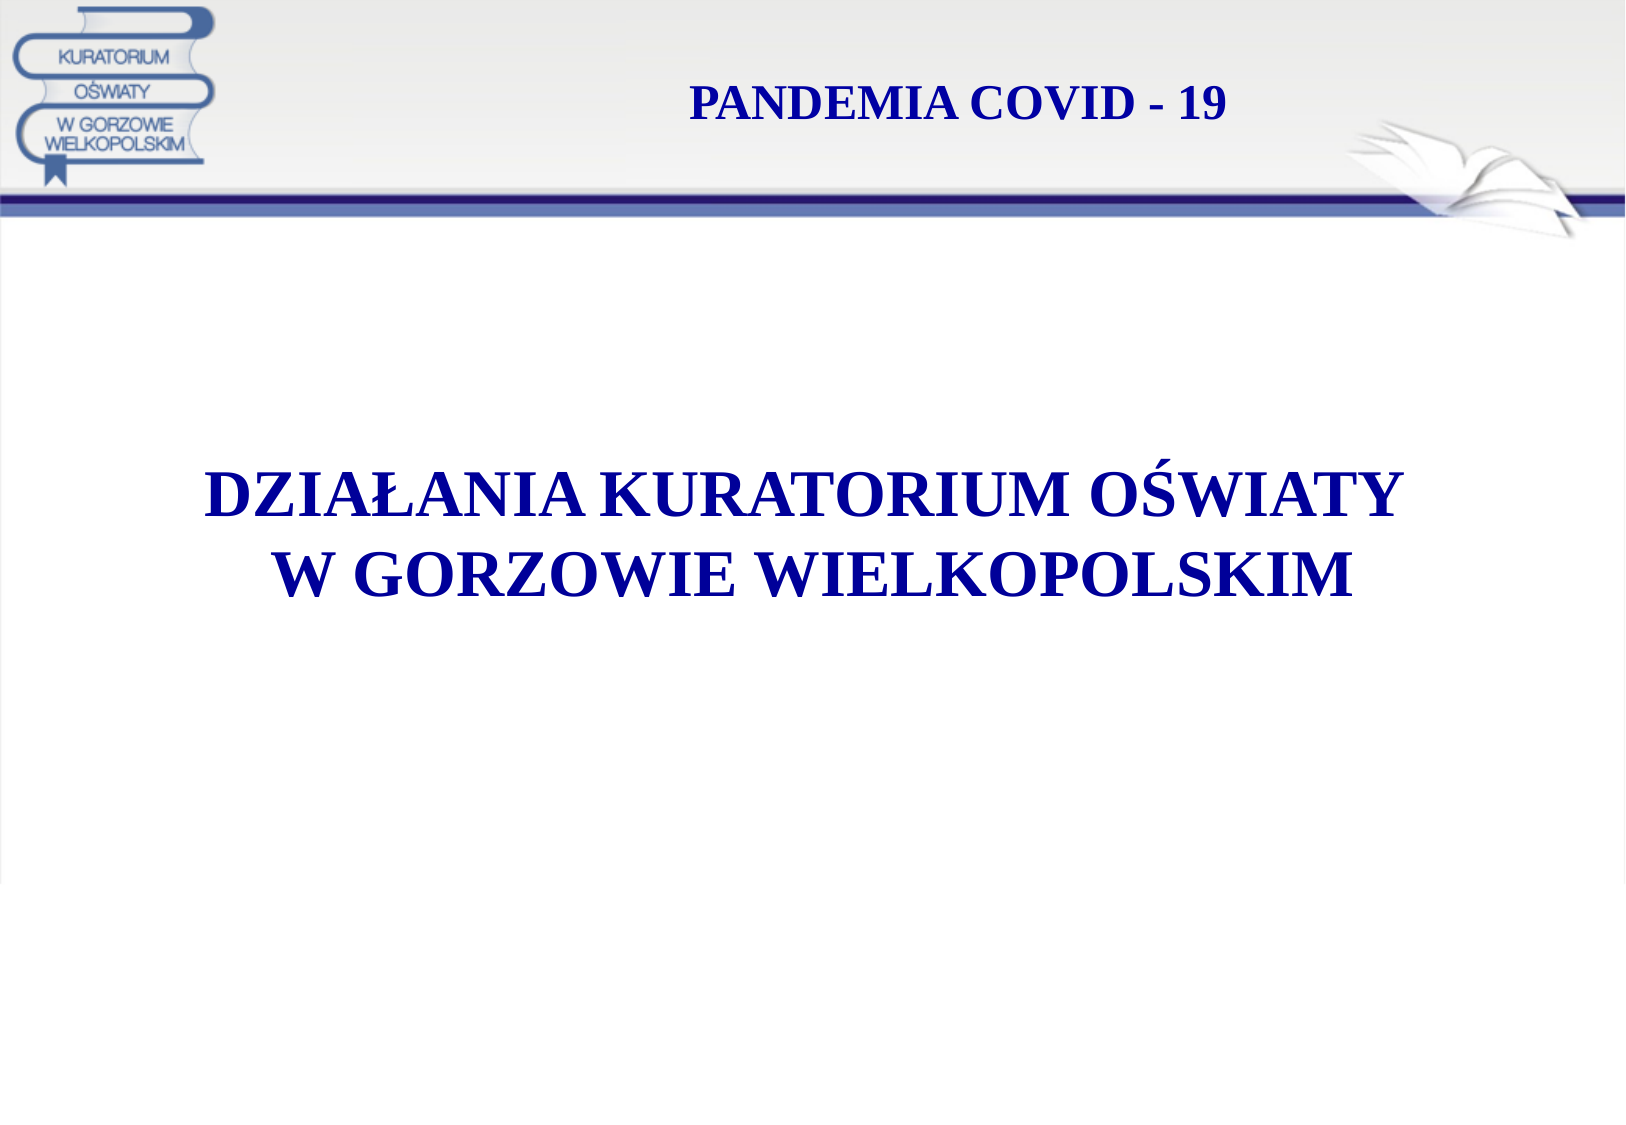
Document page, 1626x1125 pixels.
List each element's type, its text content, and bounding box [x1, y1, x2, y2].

list DZIAŁANIA KURATORIUM OŚWIATY W GORZOWIE WIELKOPOLSKIM [25, 234, 1600, 938]
picture [0, 0, 1626, 1125]
title PANDEMIA COVID - 19 [317, 23, 1600, 176]
